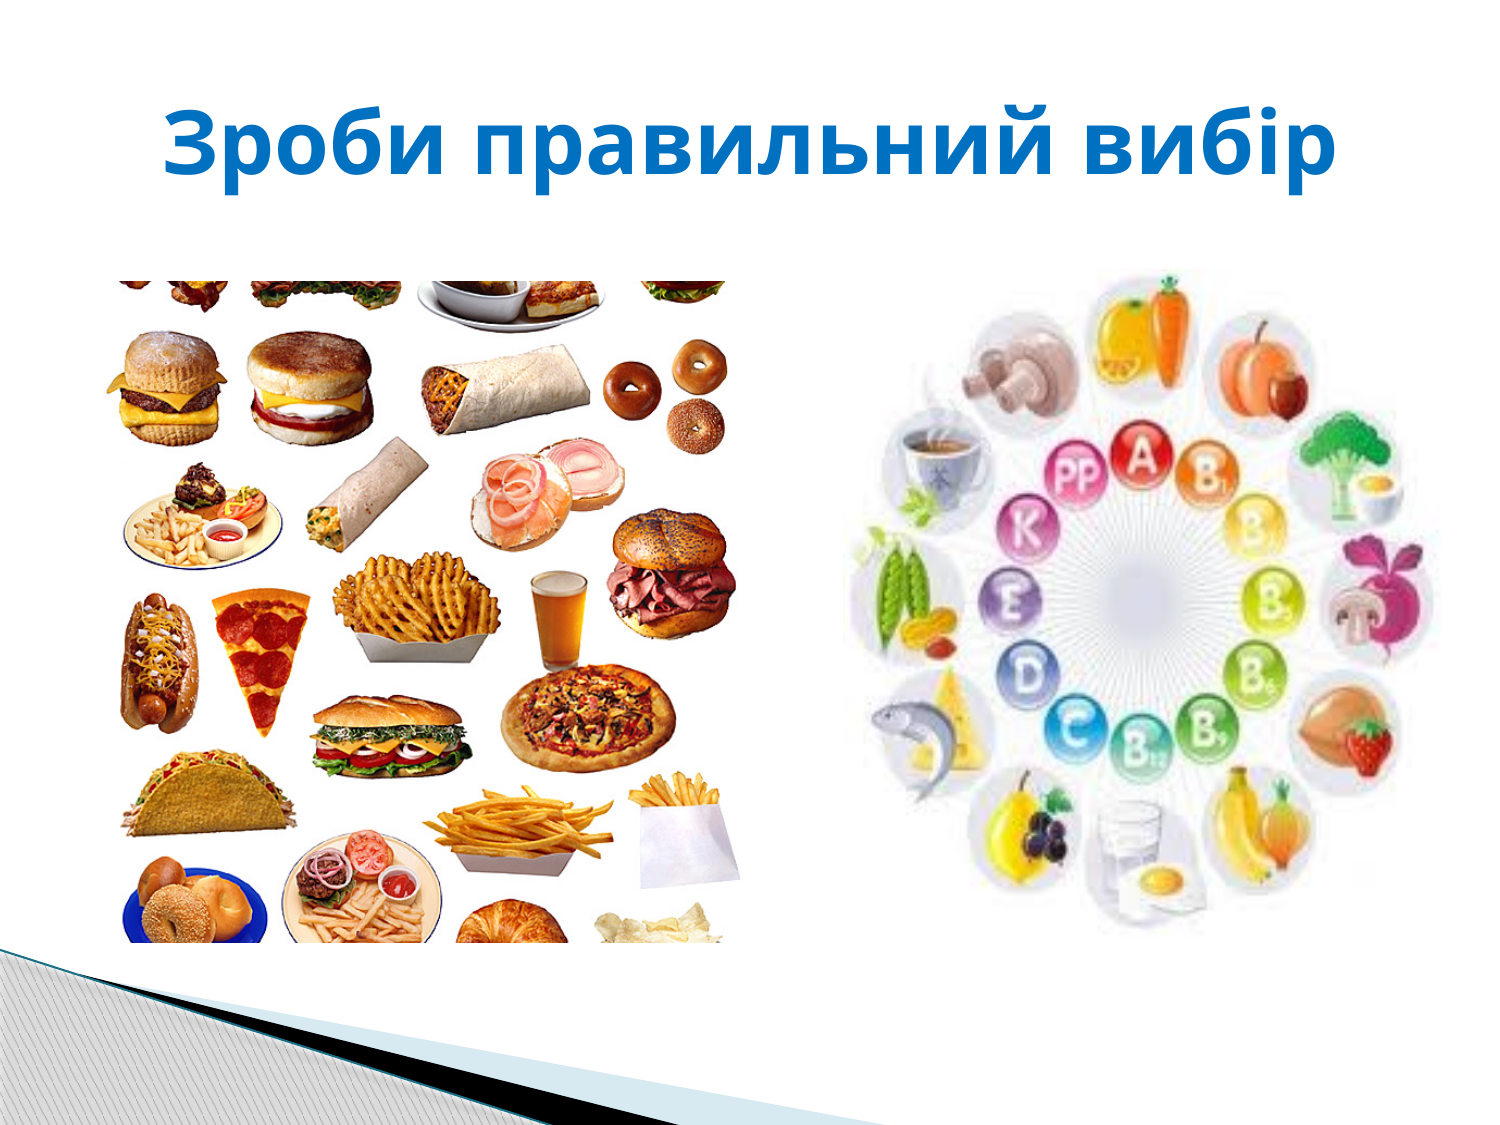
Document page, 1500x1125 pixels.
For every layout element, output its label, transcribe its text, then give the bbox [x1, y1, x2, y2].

title Зроби правильний вибір [75, 45, 1425, 233]
picture [102, 280, 751, 944]
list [843, 269, 1442, 938]
